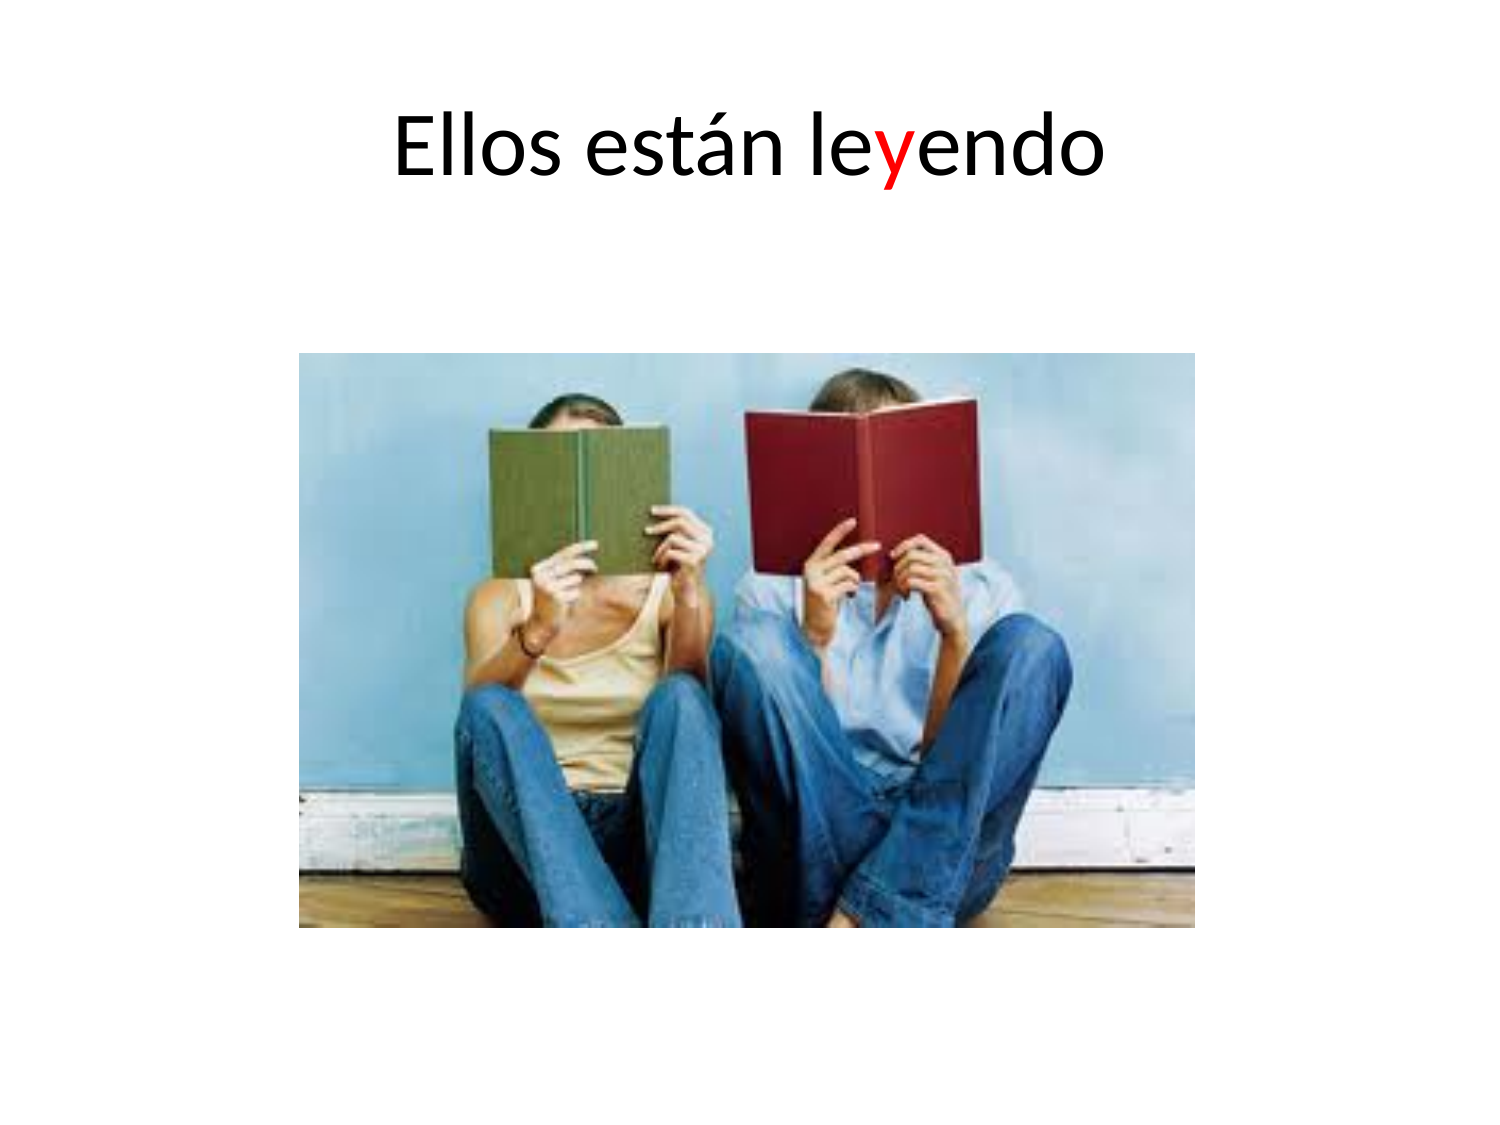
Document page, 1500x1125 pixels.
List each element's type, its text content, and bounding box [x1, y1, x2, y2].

picture [298, 353, 1196, 928]
title Ellos están leyendo [75, 45, 1425, 233]
